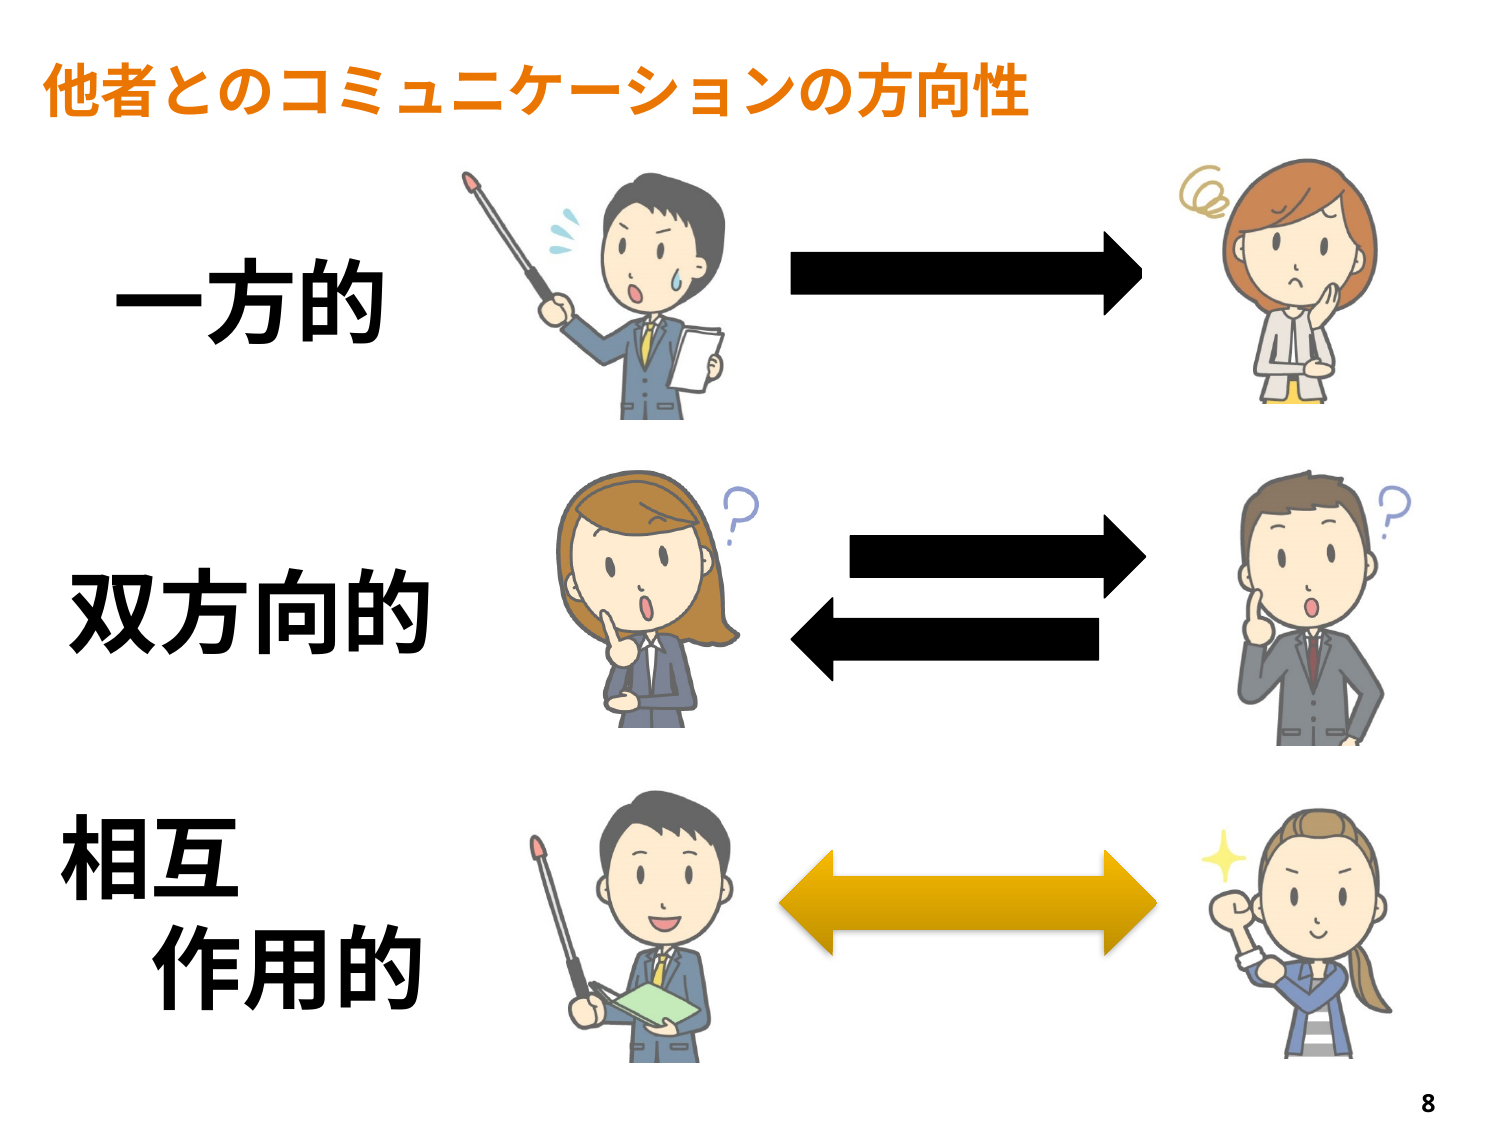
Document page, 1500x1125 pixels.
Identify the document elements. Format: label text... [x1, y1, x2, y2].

slide_number 8 [1364, 1089, 1493, 1120]
picture [1172, 456, 1462, 746]
text_box 双方向的 [44, 432, 458, 784]
picture [1165, 803, 1421, 1059]
picture [457, 164, 731, 420]
text_box 相互 作用的 [44, 784, 458, 1037]
text_box [791, 597, 1099, 681]
text_box [791, 231, 1137, 315]
title 他者とのコミュニケーションの方向性 [27, 47, 1386, 131]
picture [518, 465, 782, 729]
text_box [850, 515, 1146, 598]
picture [1142, 141, 1423, 404]
text_box [779, 849, 1158, 957]
text_box 一方的 [44, 131, 458, 432]
picture [501, 786, 766, 1064]
